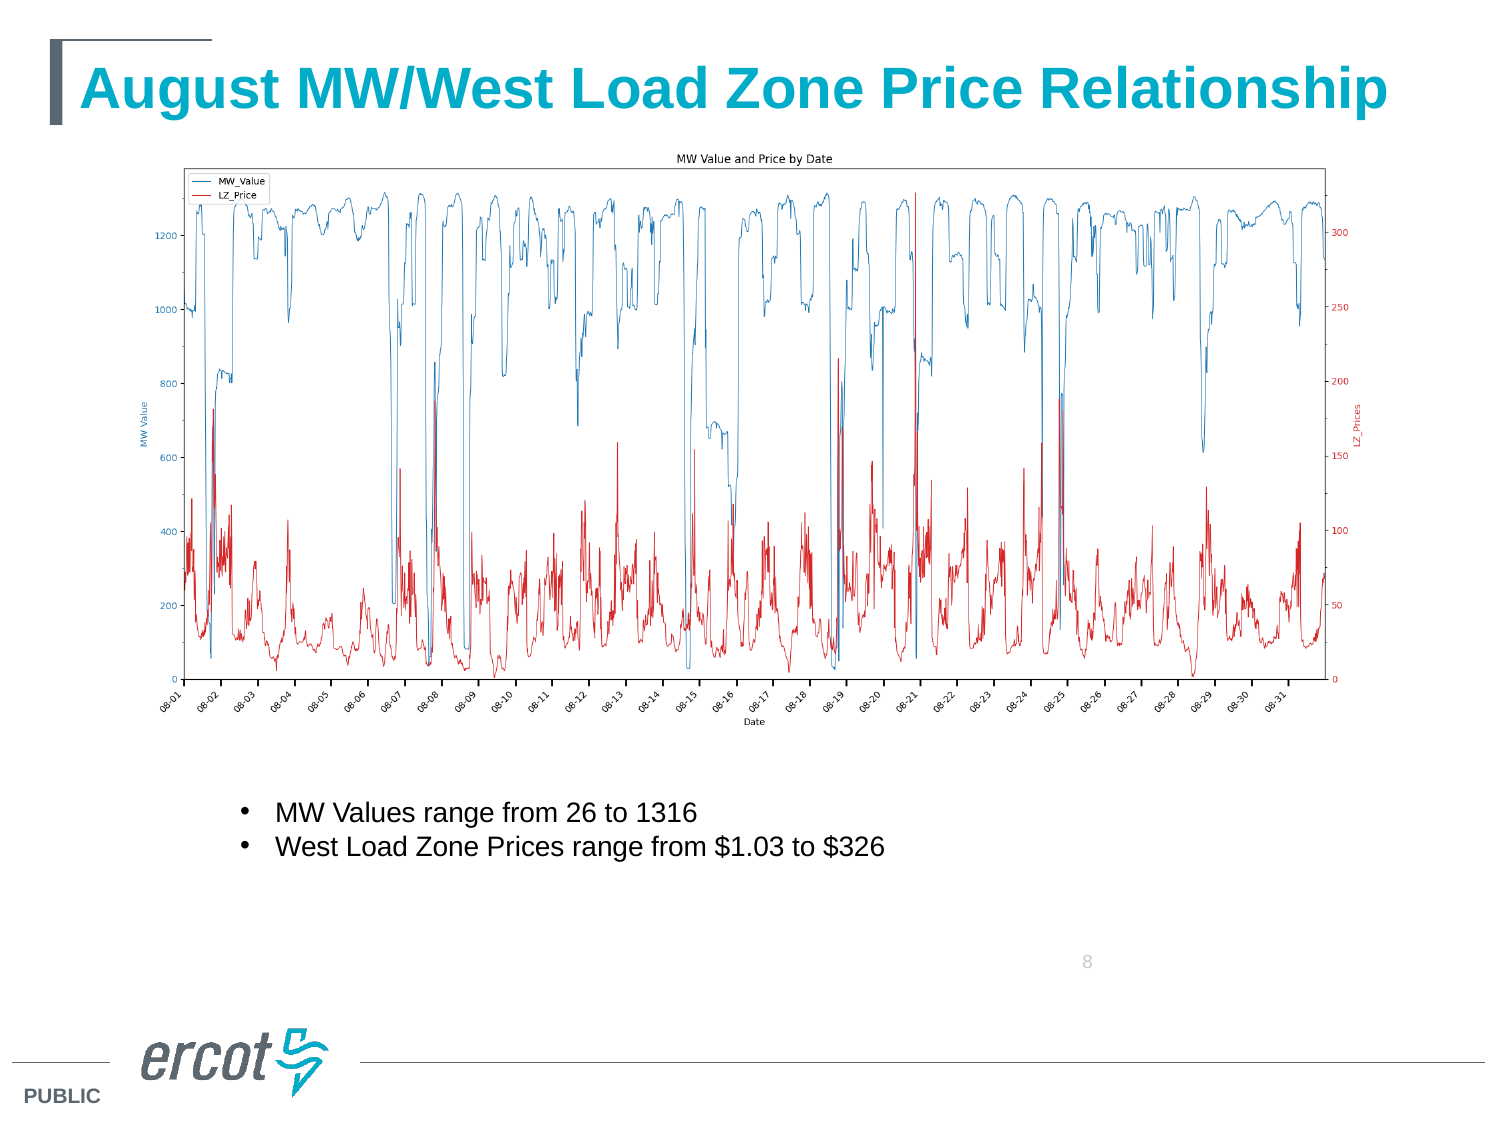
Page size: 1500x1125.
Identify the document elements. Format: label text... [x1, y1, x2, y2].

picture [110, 128, 1390, 773]
text_box MW Values range from 26 to 1316 West Load Zone Prices range from $1.03 to $326 [224, 786, 1294, 903]
slide_number 8 [1059, 947, 1116, 974]
picture [137, 1024, 332, 1100]
title August MW/West Load Zone Price Relationship [64, 42, 1500, 117]
